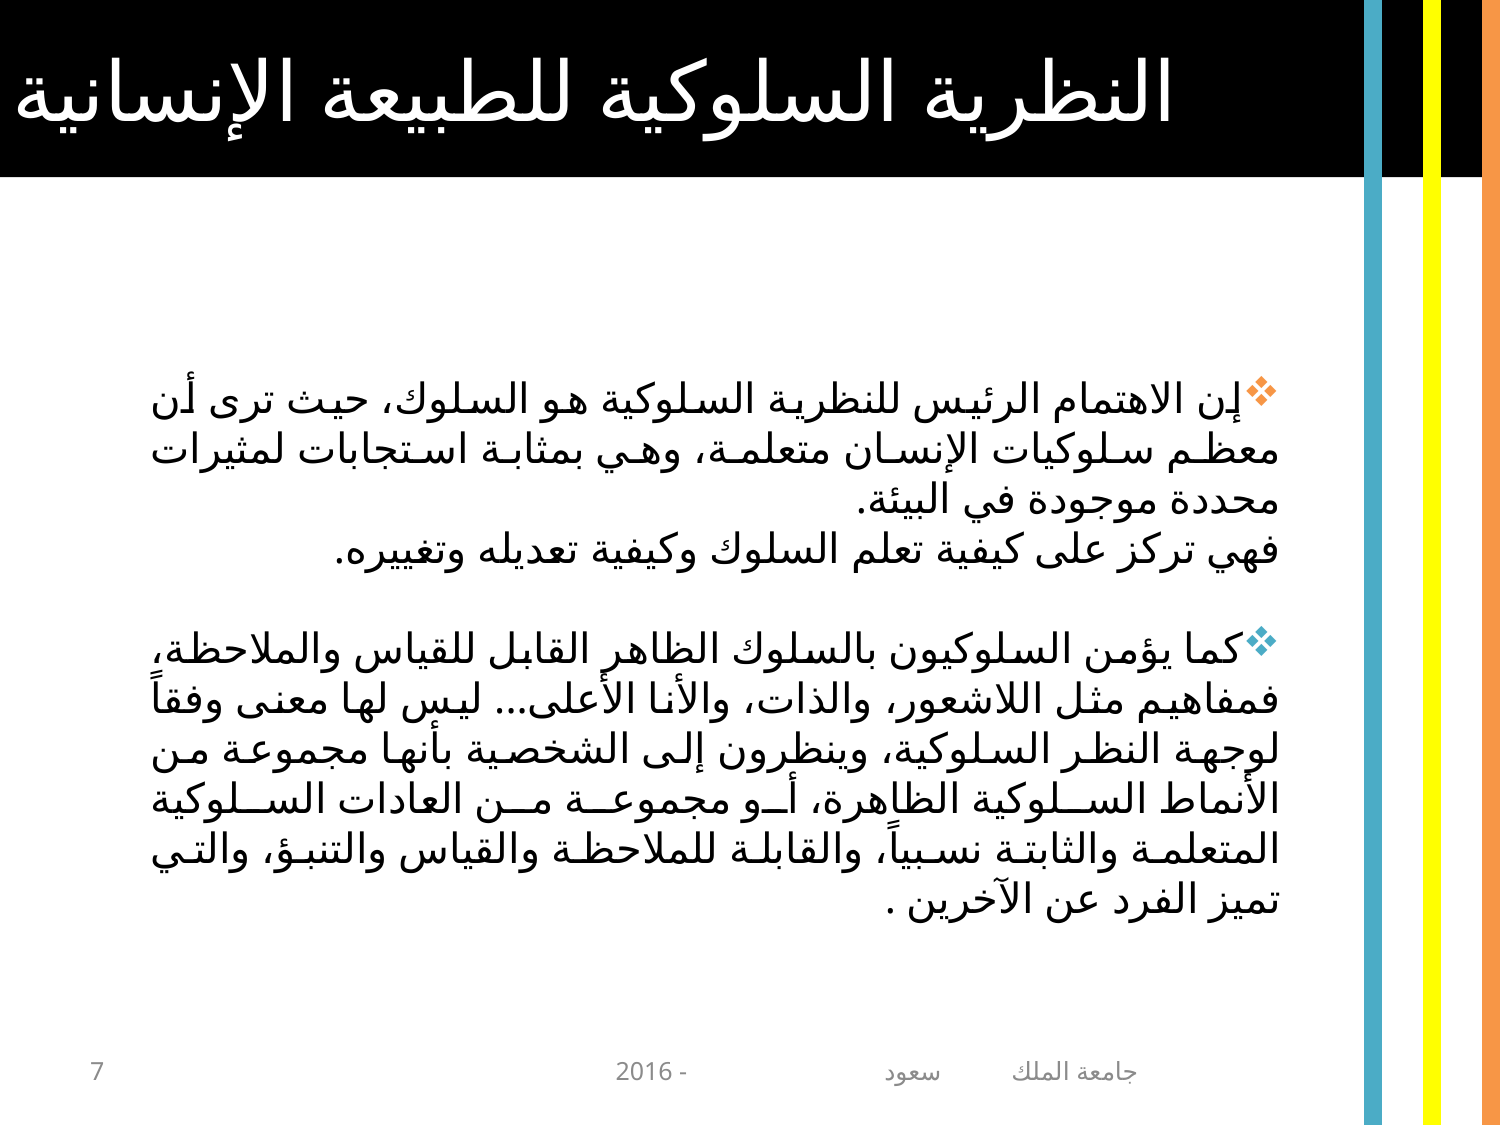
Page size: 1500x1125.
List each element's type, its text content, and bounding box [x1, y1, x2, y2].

text_box [1362, 0, 1384, 1125]
footer جامعة الملك سعود - 2016 [512, 1042, 988, 1103]
text_box [1480, 0, 1500, 1125]
slide_number 7 [75, 1042, 425, 1103]
text_box [1443, 0, 1480, 179]
text_box [1421, 0, 1443, 1125]
text_box [0, 0, 1362, 179]
text_box [1384, 0, 1421, 179]
text_box إن الاهتمام الرئيس للنظرية السلوكية هو السلوك، حيث ترى أن معظم سلوكيات الإنسان متعلمة، وهي بمثابة استجابات لمثيرات محددة موجودة في البيئة. فهي تركز على كيفية تعلم السلوك وكيفية تعديله وتغييره. كما يؤمن السلوكيون بالسلوك الظاهر القابل للقياس والملاحظة، فمفاهيم مثل اللاشعور، والذات، والأنا الأعلى... ليس لها معنى وفقاً لوجهة النظر السلوكية، وينظرون إلى الشخصية بأنها مجموعة من الأنماط السلوكية الظاهرة، أو مجموعة من العادات السلوكية المتعلمة والثابتة نسبياً، والقابلة للملاحظة والقياس والتنبؤ، والتي تميز الفرد عن الآخرين . [135, 314, 1315, 917]
text_box النظرية السلوكية للطبيعة الإنسانية [0, 30, 1193, 146]
